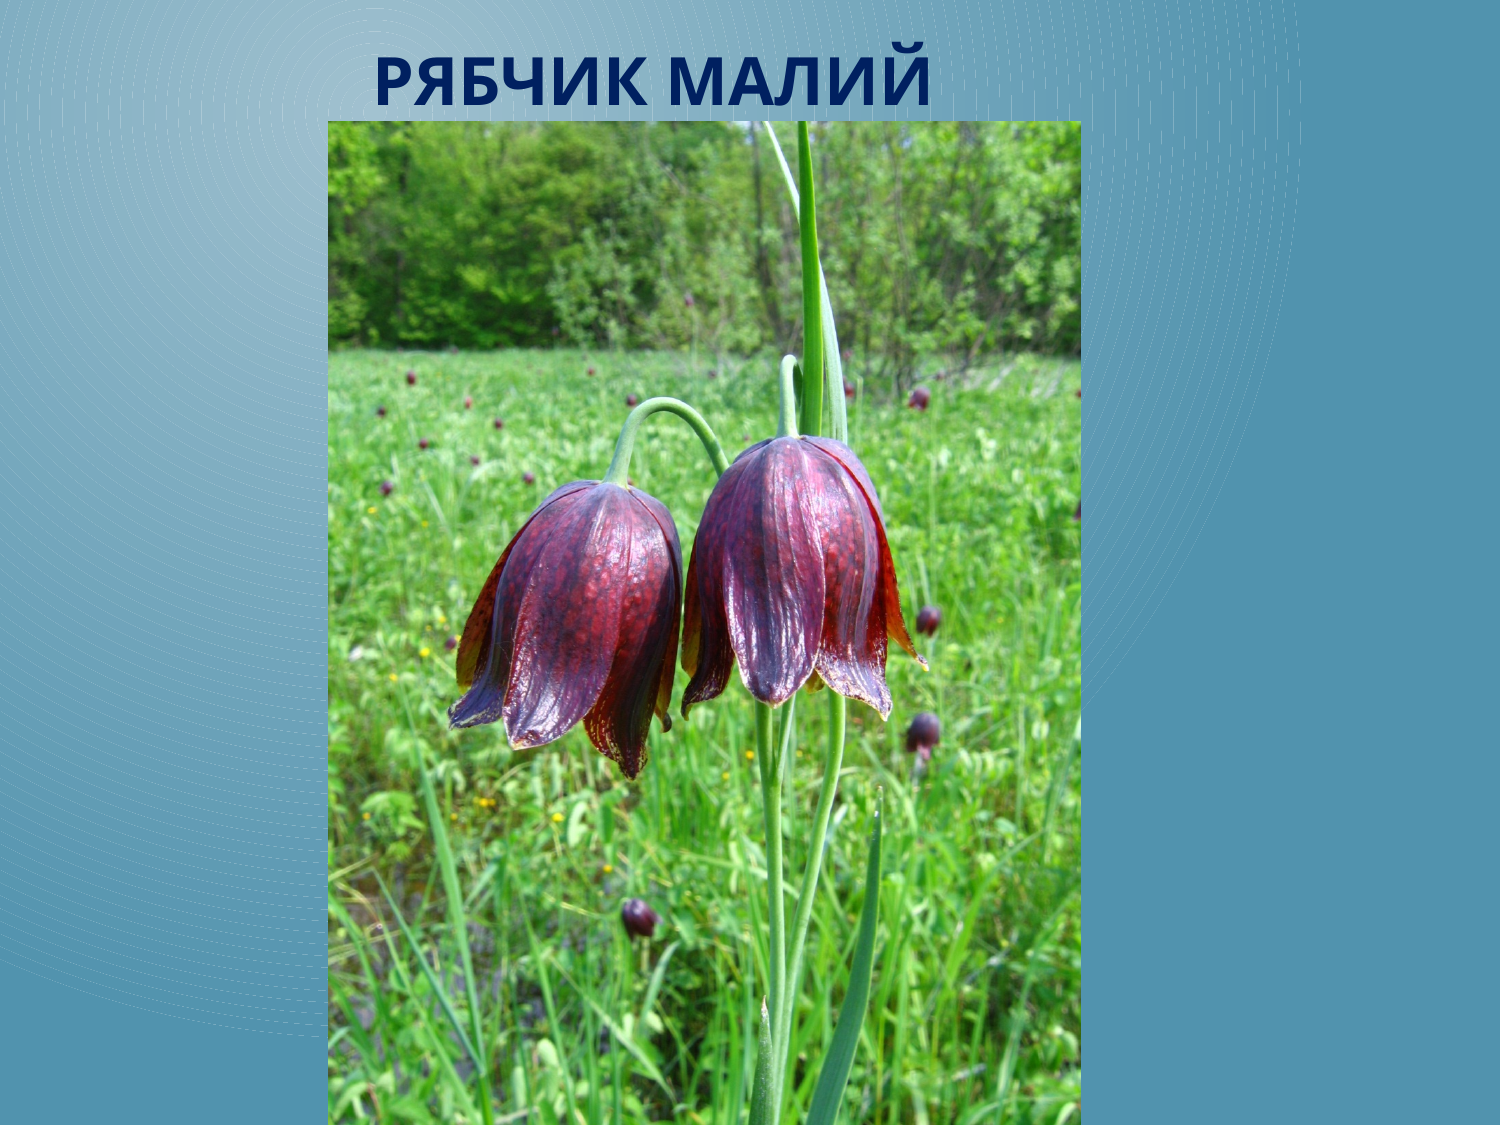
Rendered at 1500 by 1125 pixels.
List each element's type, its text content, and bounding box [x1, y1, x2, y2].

title Рябчик малий [253, 30, 1267, 140]
picture [327, 121, 1081, 1125]
